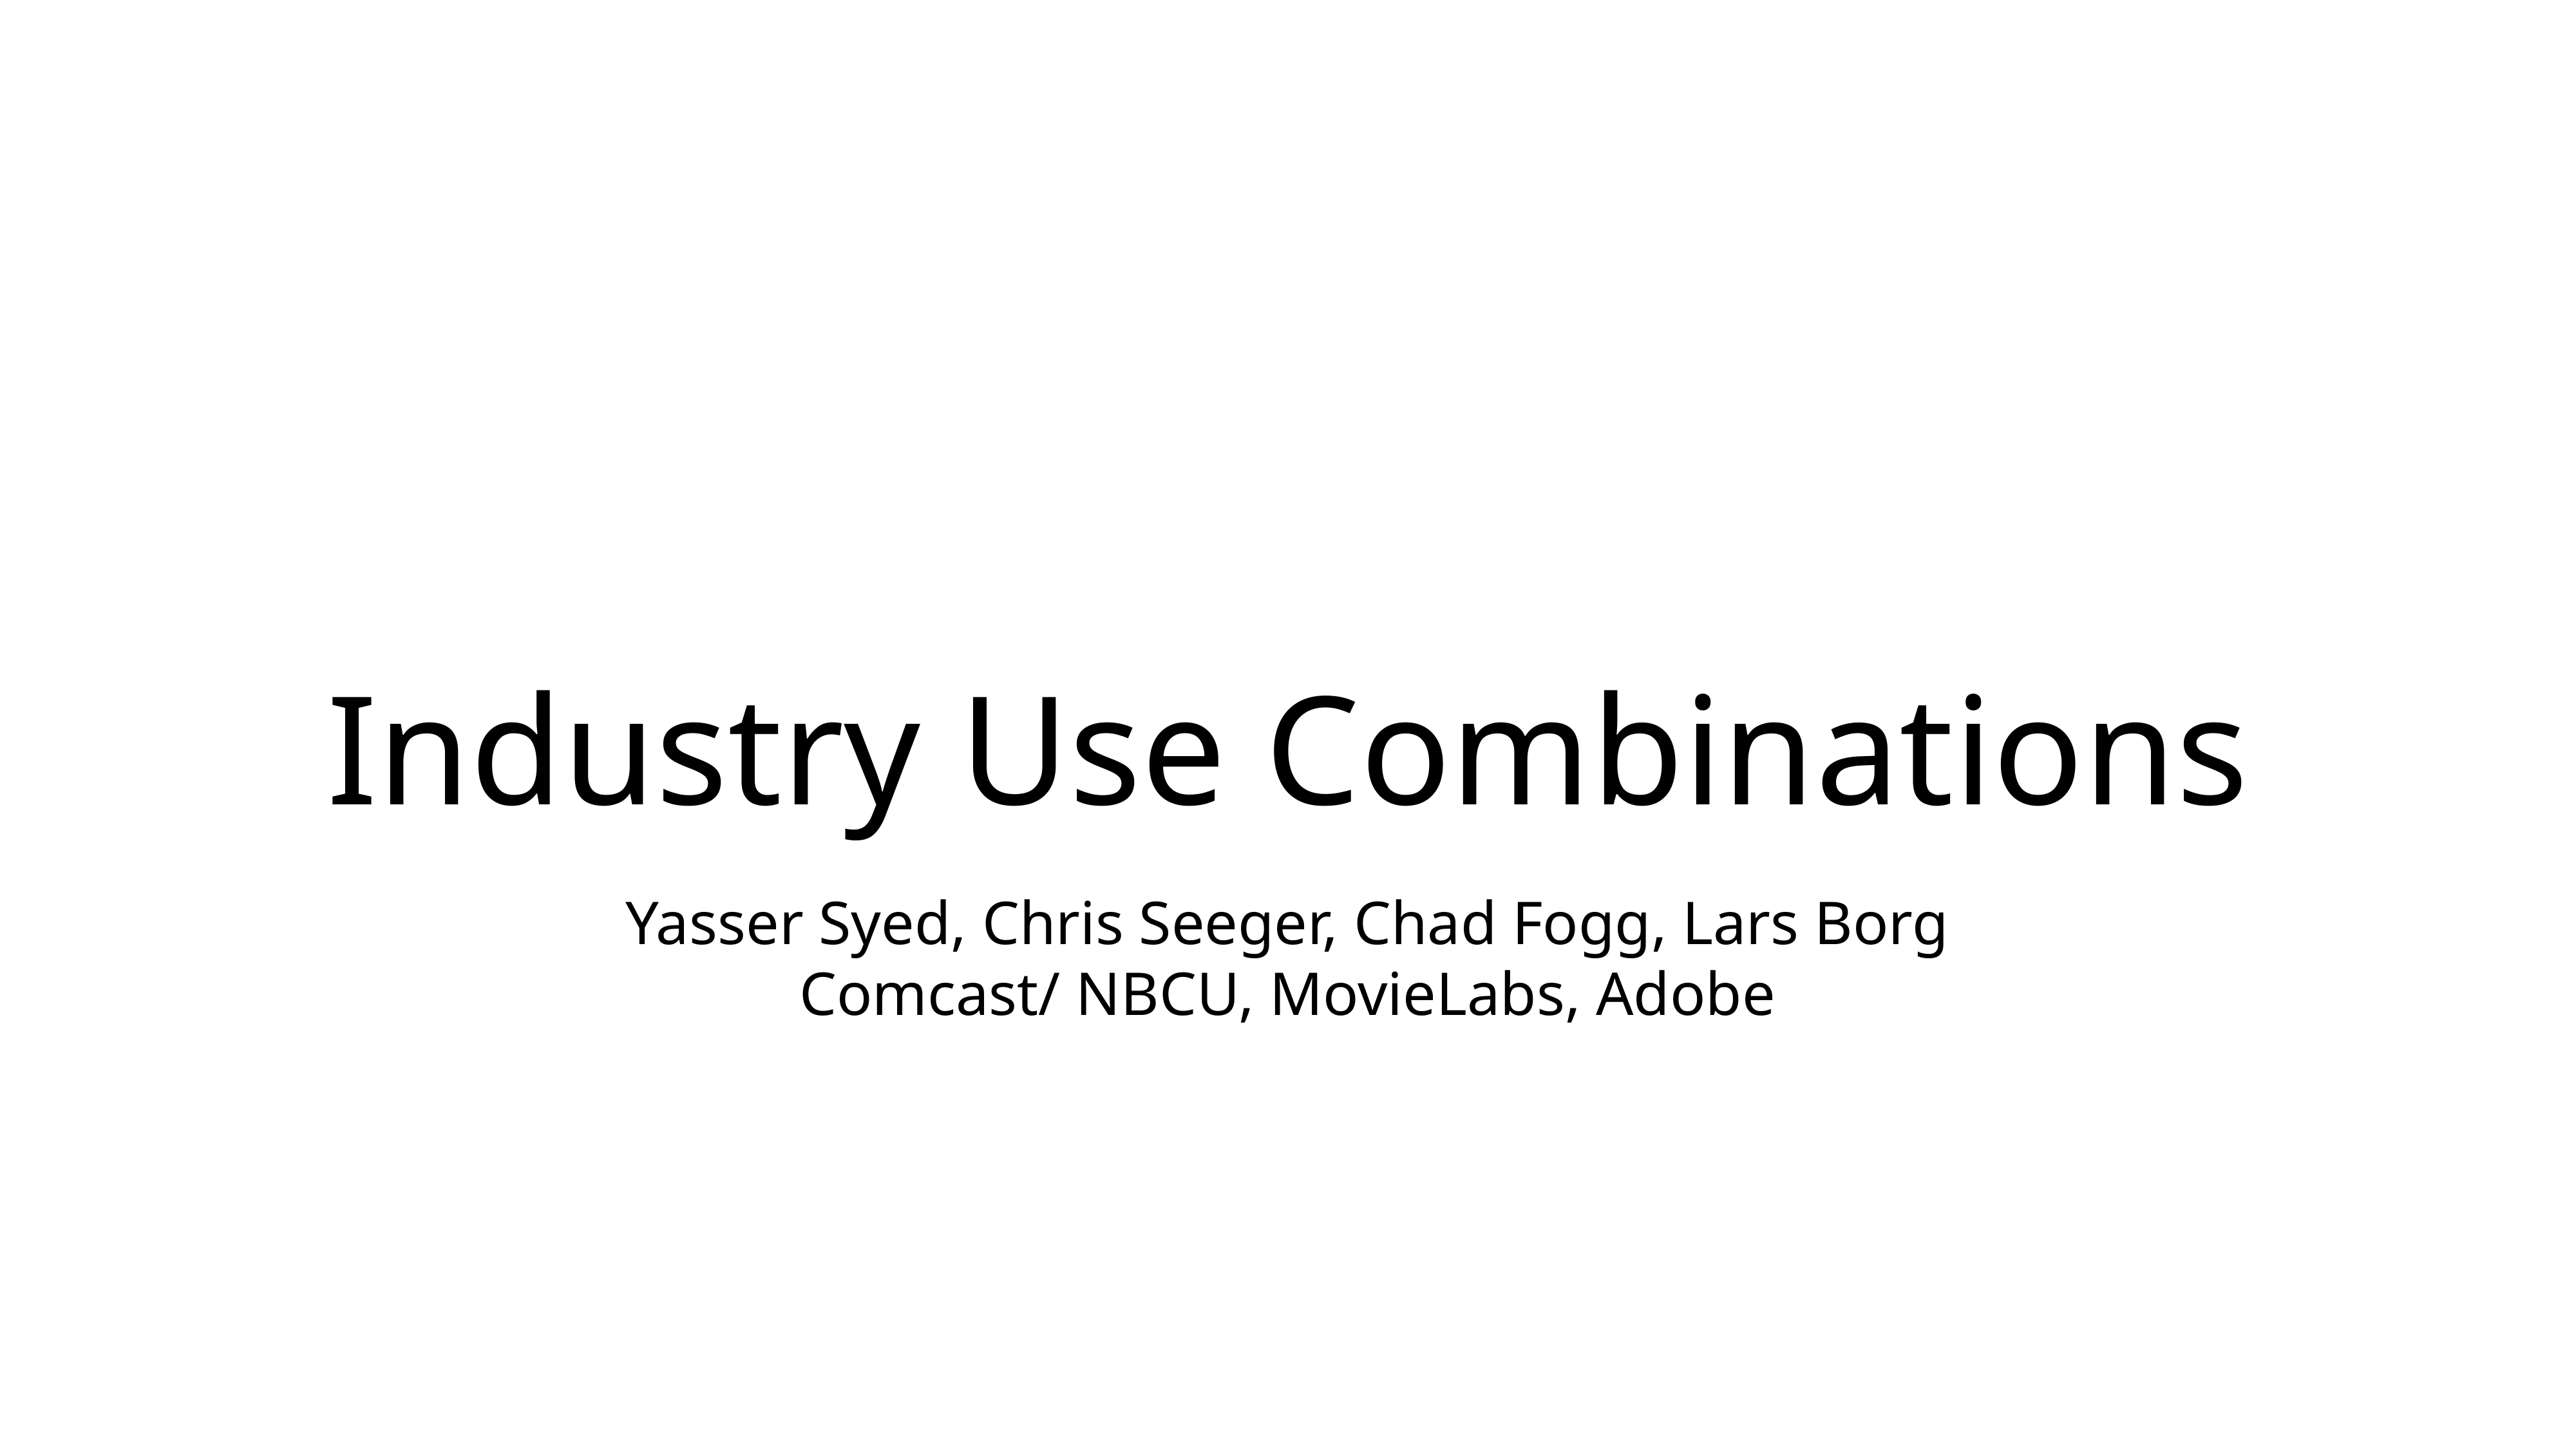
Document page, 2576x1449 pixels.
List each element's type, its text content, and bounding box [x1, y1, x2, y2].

title Industry Use Combinations [187, 633, 2389, 840]
list Yasser Syed, Chris Seeger, Chad Fogg, Lars Borg Comcast/ NBCU, MovieLabs, Adobe [187, 880, 2389, 1048]
